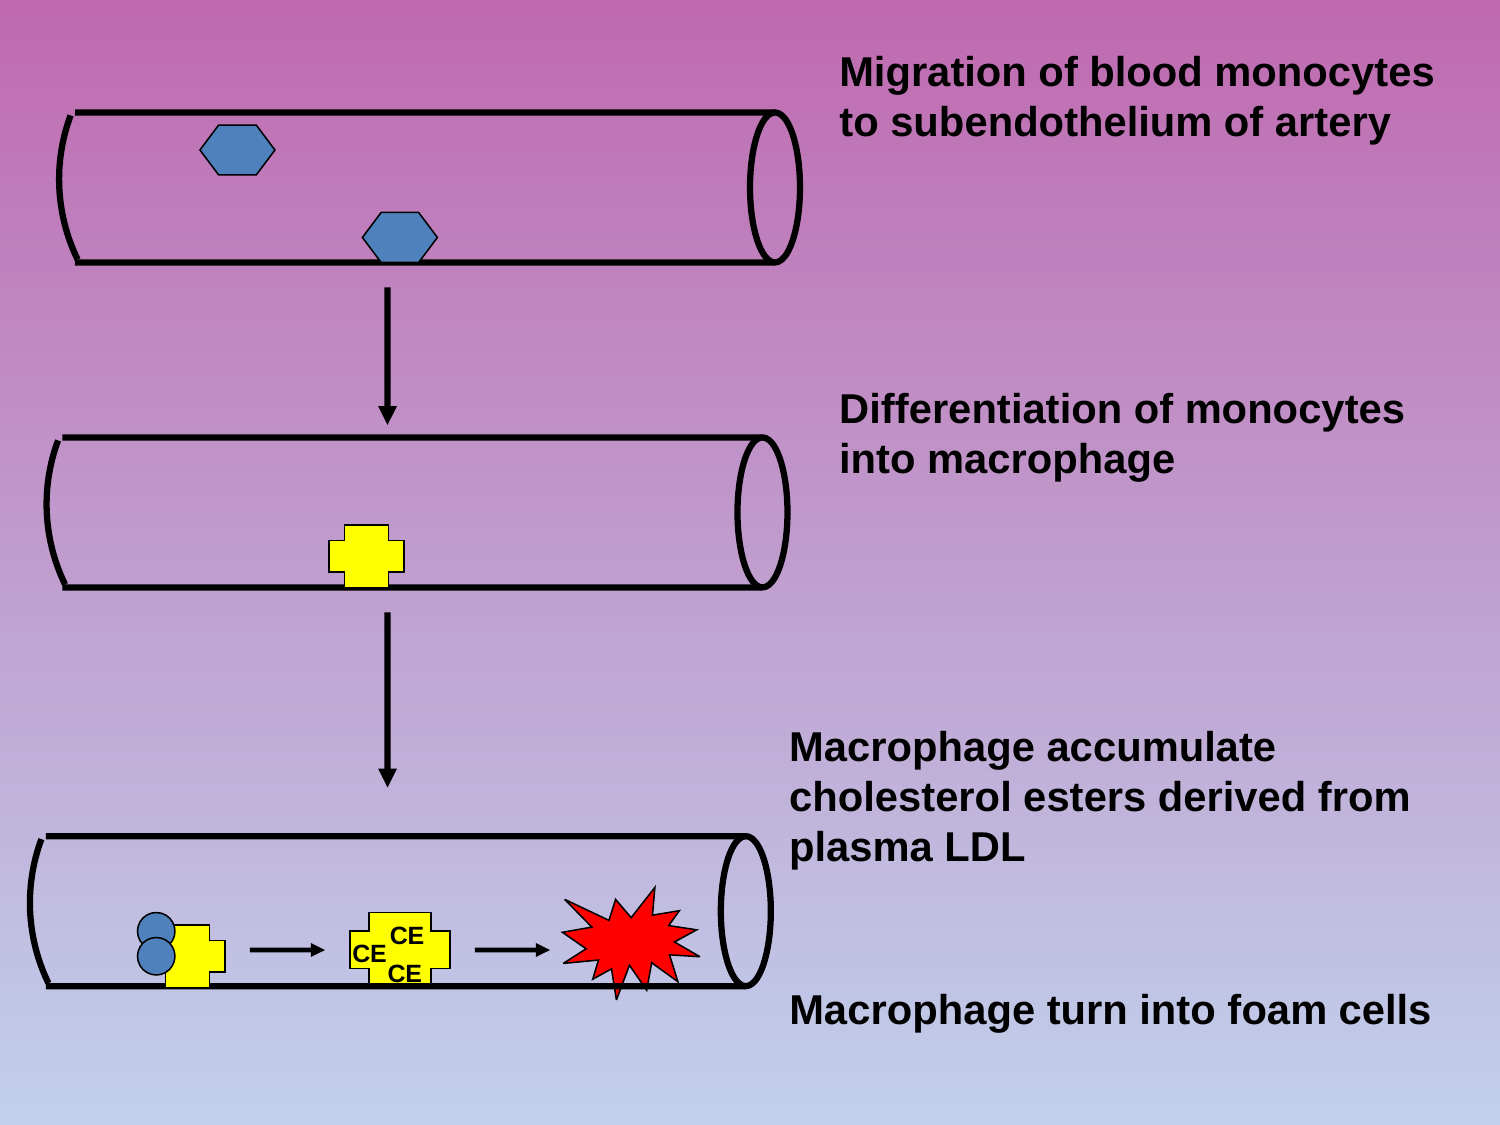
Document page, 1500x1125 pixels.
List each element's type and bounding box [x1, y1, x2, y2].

text_box [41, 112, 801, 277]
text_box [362, 37, 1462, 263]
text_box [28, 287, 1420, 602]
text_box [474, 887, 1446, 1041]
text_box [12, 612, 1426, 1001]
